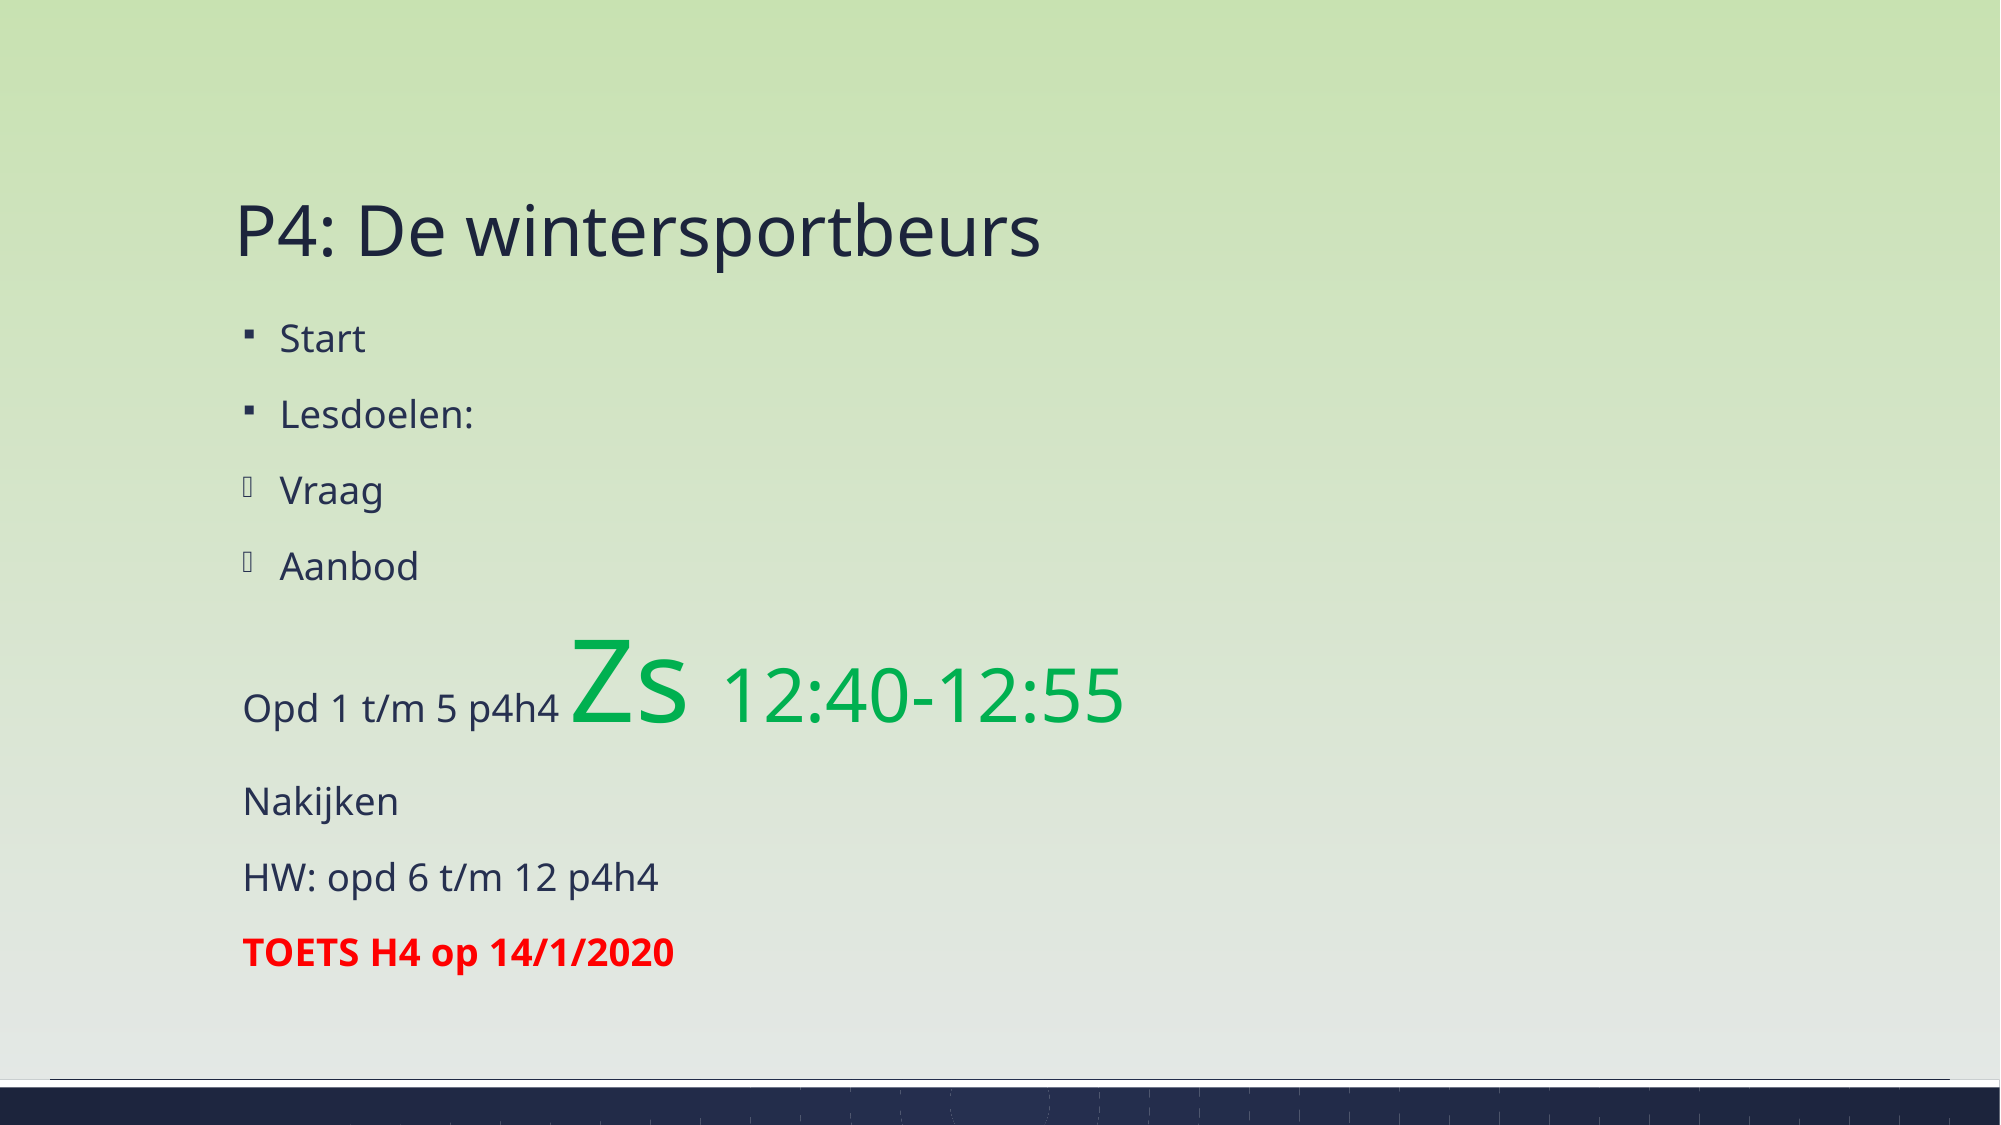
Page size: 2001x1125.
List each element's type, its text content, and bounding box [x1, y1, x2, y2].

title P4: De wintersportbeurs [219, 76, 1780, 279]
list Start Lesdoelen: Vraag Aanbod Opd 1 t/m 5 p4h4 Zs 12:40-12:55 Nakijken HW: opd 6 t/m 12 p4h4 TOETS H4 op 14/1/2020 [219, 311, 1780, 990]
